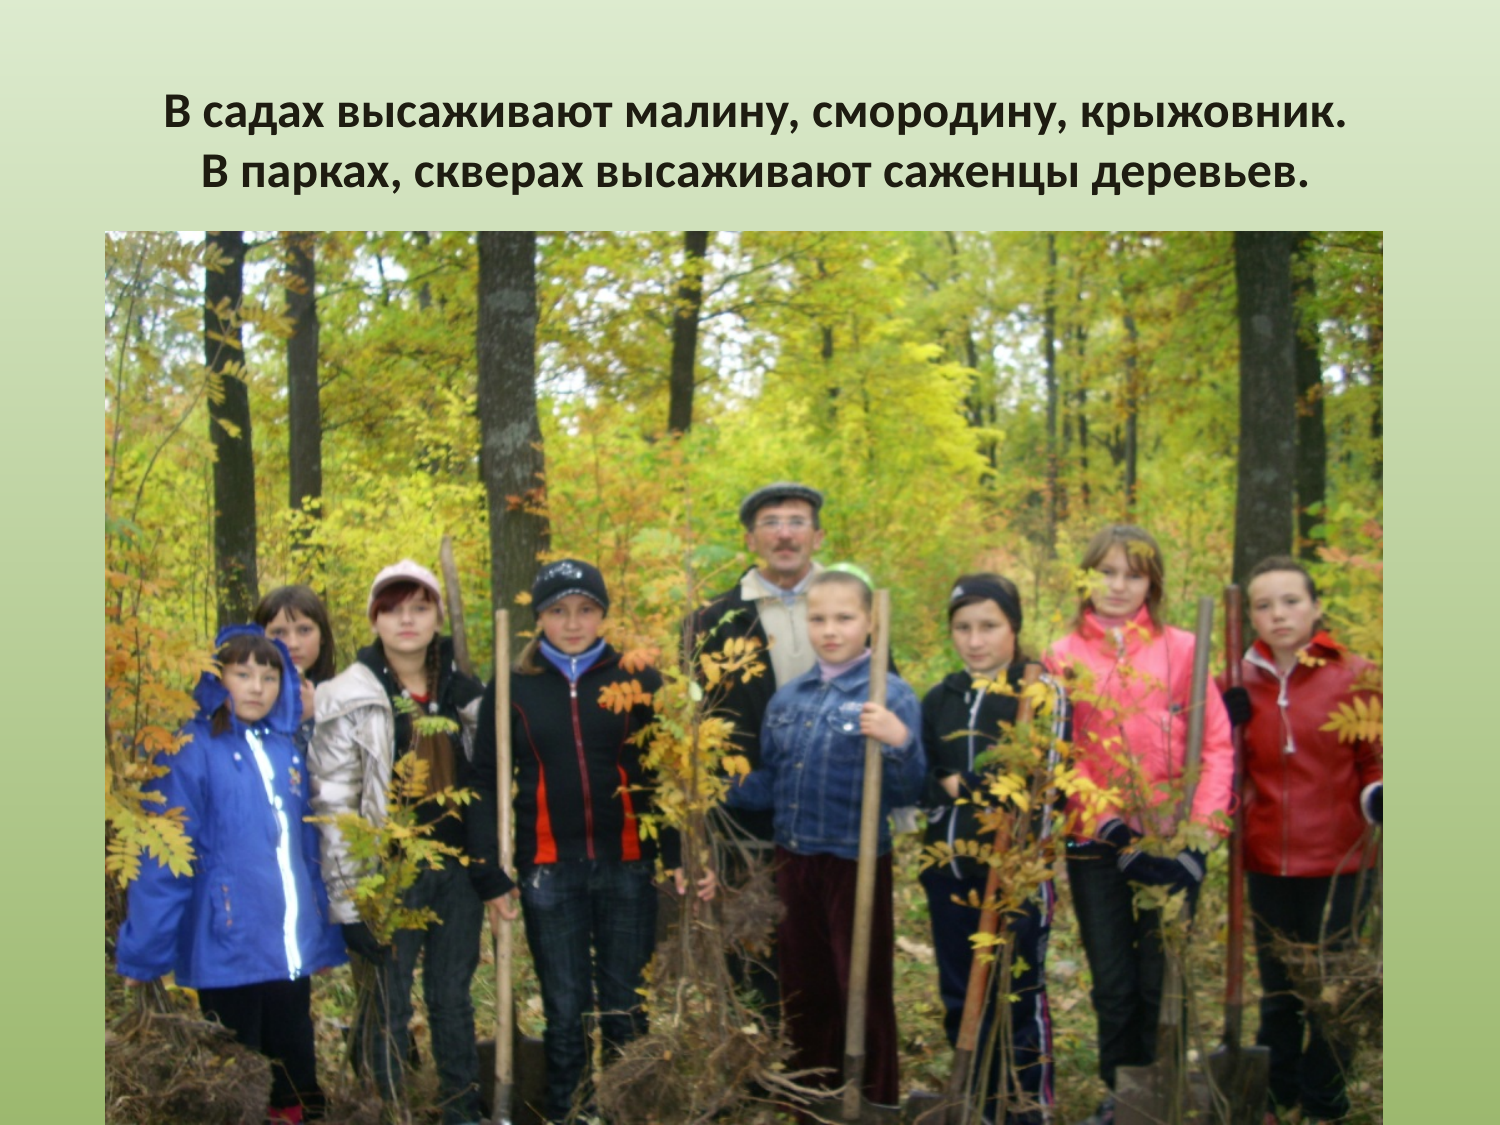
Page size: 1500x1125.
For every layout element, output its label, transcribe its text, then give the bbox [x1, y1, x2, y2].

text_box В садах высаживают малину, смородину, крыжовник. В парках, скверах высаживают саженцы деревьев. [140, 70, 1371, 206]
picture [105, 231, 1383, 1125]
